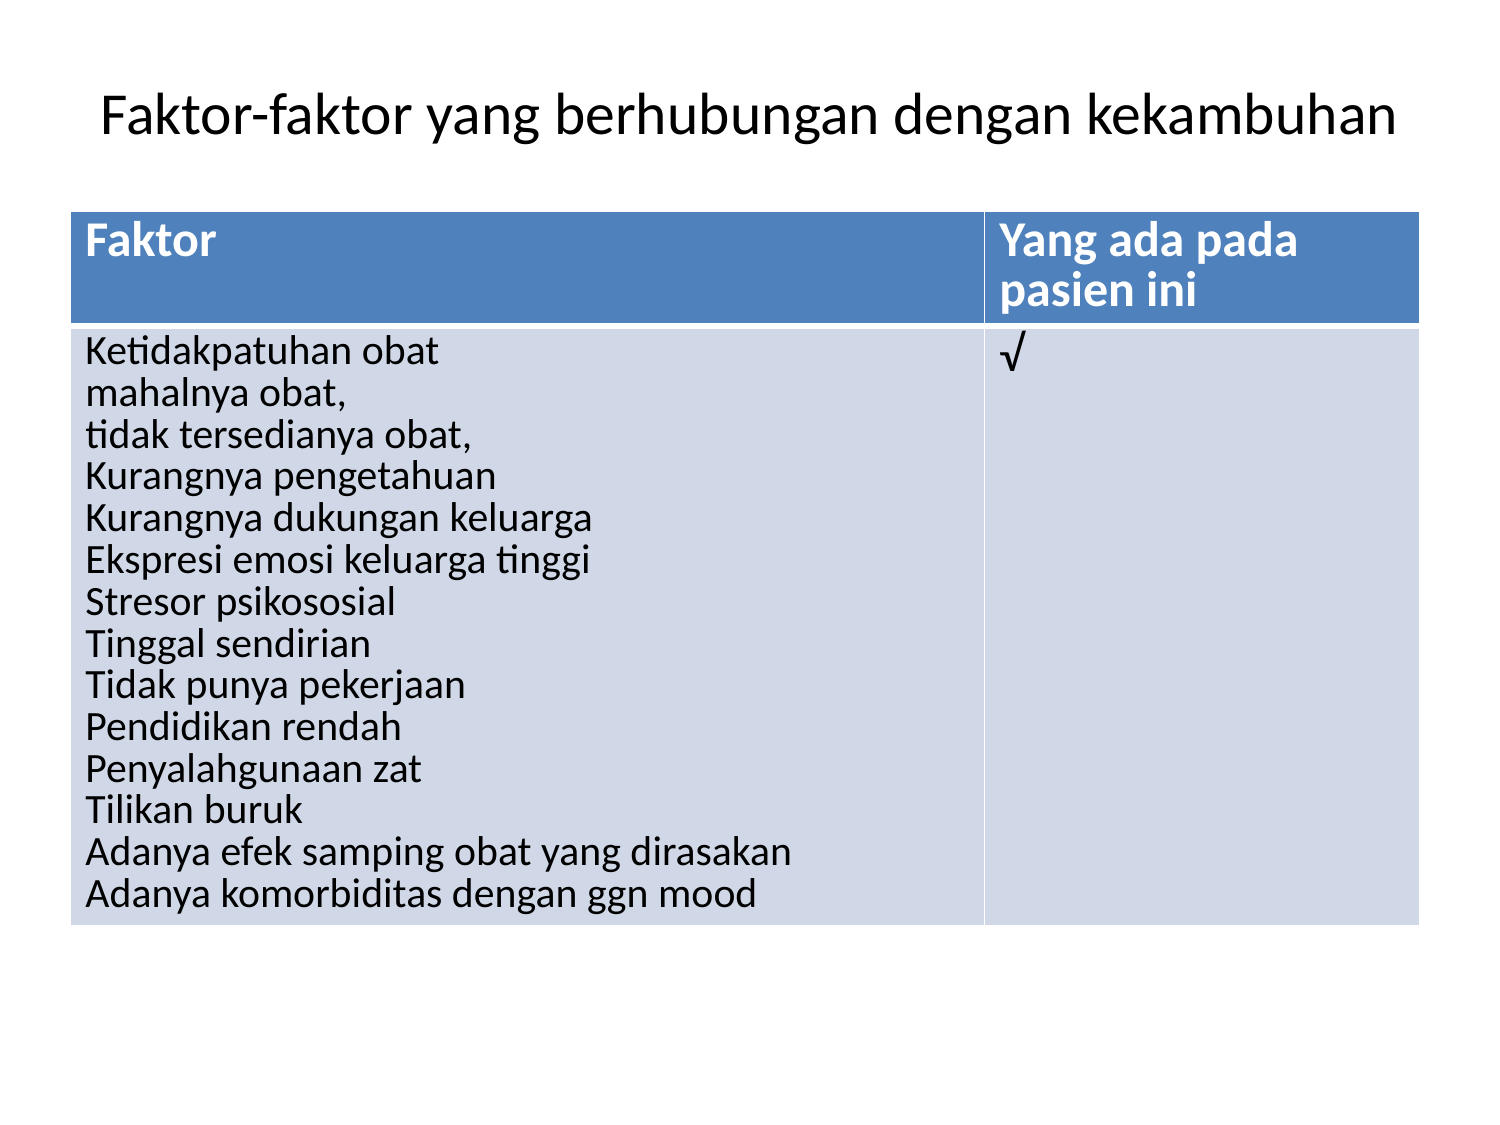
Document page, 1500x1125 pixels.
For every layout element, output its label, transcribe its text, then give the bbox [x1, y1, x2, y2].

table_cell Ketidakpatuhan obat mahalnya obat, tidak tersedianya obat, Kurangnya pengetahuan Kurangnya dukungan keluarga Ekspresi emosi keluarga tinggi Stresor psikososial Tinggal sendirian Tidak punya pekerjaan Pendidikan rendah Penyalahgunaan zat Tilikan buruk Adanya efek samping obat yang dirasakan Adanya komorbiditas dengan ggn mood [71, 329, 984, 925]
table_cell √ [985, 329, 1419, 925]
table_header Faktor [71, 212, 984, 323]
title Faktor-faktor yang berhubungan dengan kekambuhan [75, 45, 1425, 176]
table_header Yang ada pada pasien ini [985, 212, 1419, 323]
